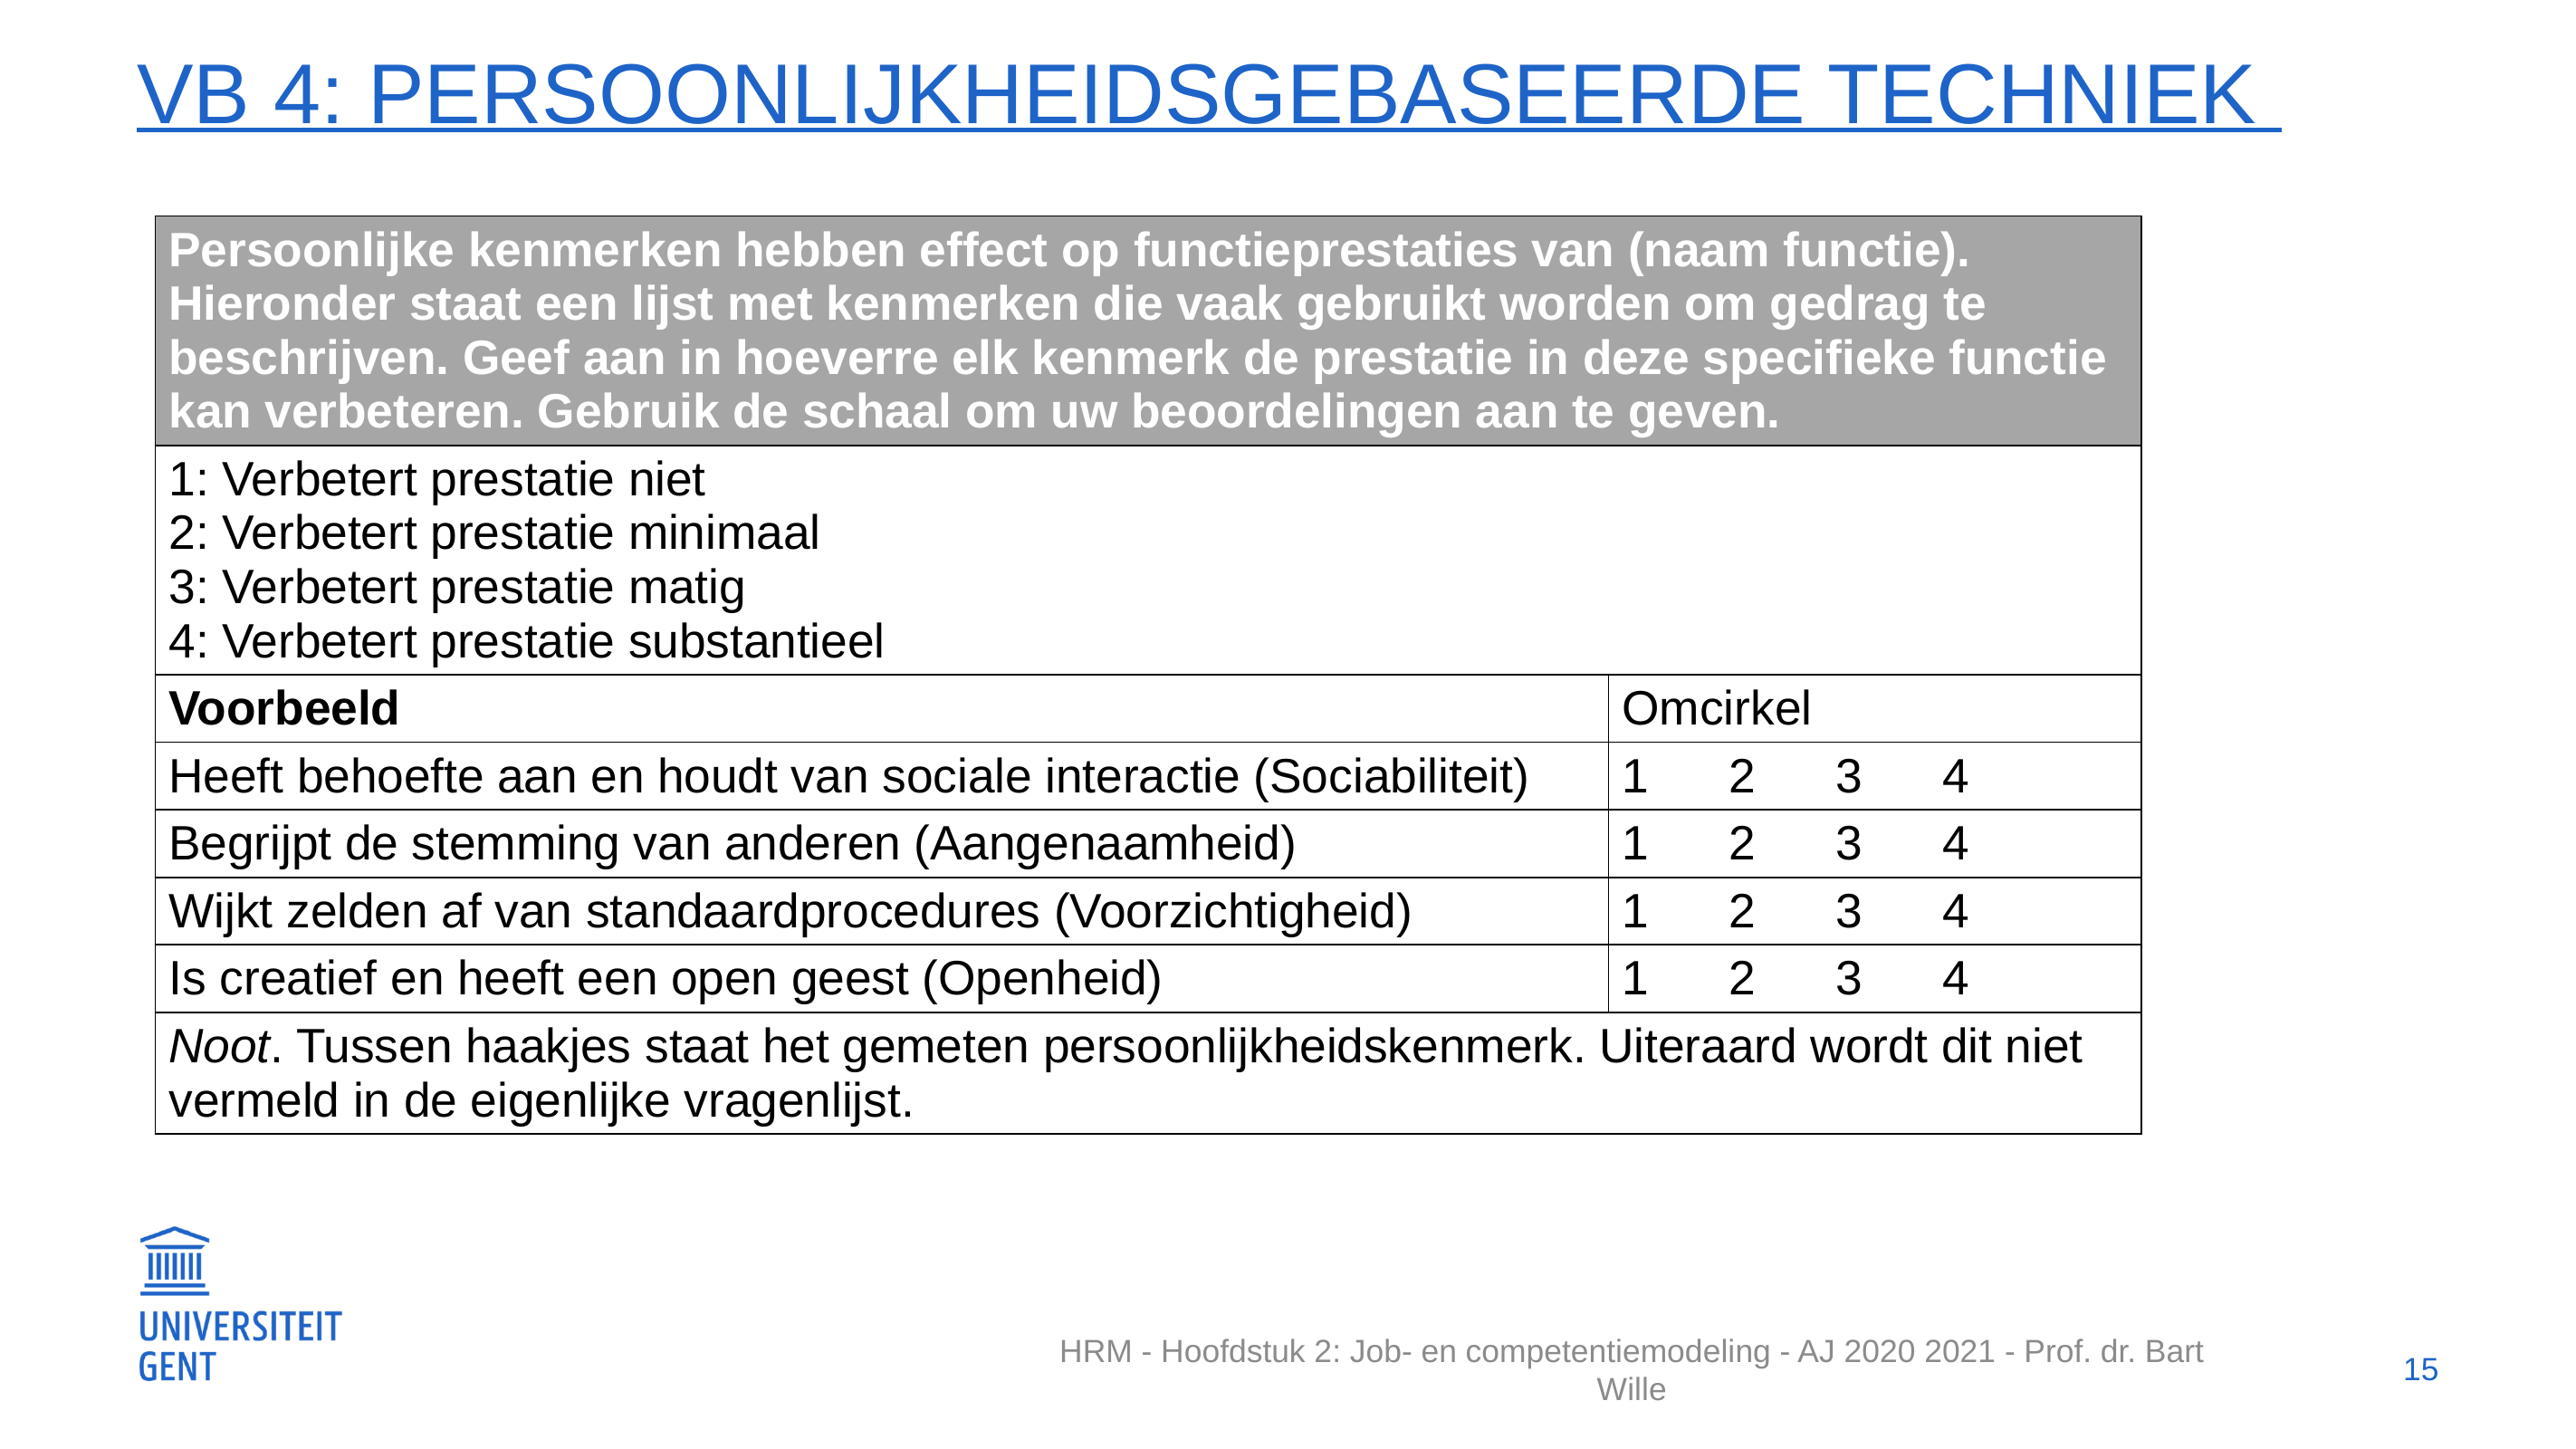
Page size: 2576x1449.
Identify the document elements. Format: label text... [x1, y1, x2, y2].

table_cell 1: Verbetert prestatie niet 2: Verbetert prestatie minimaal 3: Verbetert prestatie matig 4: Verbetert prestatie substantieel [156, 446, 2140, 674]
footer HRM - Hoofdstuk 2: Job- en competentiemodeling - AJ 2020 2021 - Prof. dr. Bart Wille [1011, 1336, 2253, 1402]
slide_number 15 [2315, 1329, 2453, 1407]
table_cell Heeft behoefte aan en houdt van sociale interactie (Sociabiliteit) [156, 743, 1608, 809]
table_cell Voorbeeld [156, 676, 1608, 742]
table_cell Noot. Tussen haakjes staat het gemeten persoonlijkheidskenmerk. Uiteraard wordt dit niet vermeld in de eigenlijke vragenlijst. [156, 1013, 2140, 1133]
table_cell 1 2 3 4 [1609, 811, 2140, 877]
table_cell Is creatief en heeft een open geest (Openheid) [156, 945, 1608, 1012]
title VB 4: persoonlijkheidsgebaseerde techniek [123, 20, 2456, 149]
table_cell 1 2 3 4 [1609, 878, 2140, 944]
table_cell Wijkt zelden af van standaardprocedures (Voorzichtigheid) [156, 878, 1608, 944]
picture [72, 1174, 415, 1449]
table_cell 1 2 3 4 [1609, 743, 2140, 809]
table_cell Begrijpt de stemming van anderen (Aangenaamheid) [156, 811, 1608, 877]
table_header Persoonlijke kenmerken hebben effect op functieprestaties van (naam functie). Hieronder staat een lijst met kenmerken die vaak gebruikt worden om gedrag te beschrijven. Geef aan in hoeverre elk kenmerk de prestatie in deze specifieke functie kan verbeteren. Gebruik de schaal om uw beoordelingen aan te geven. [156, 216, 2140, 445]
table_cell 1 2 3 4 [1609, 945, 2140, 1012]
table_cell Omcirkel [1609, 676, 2140, 742]
